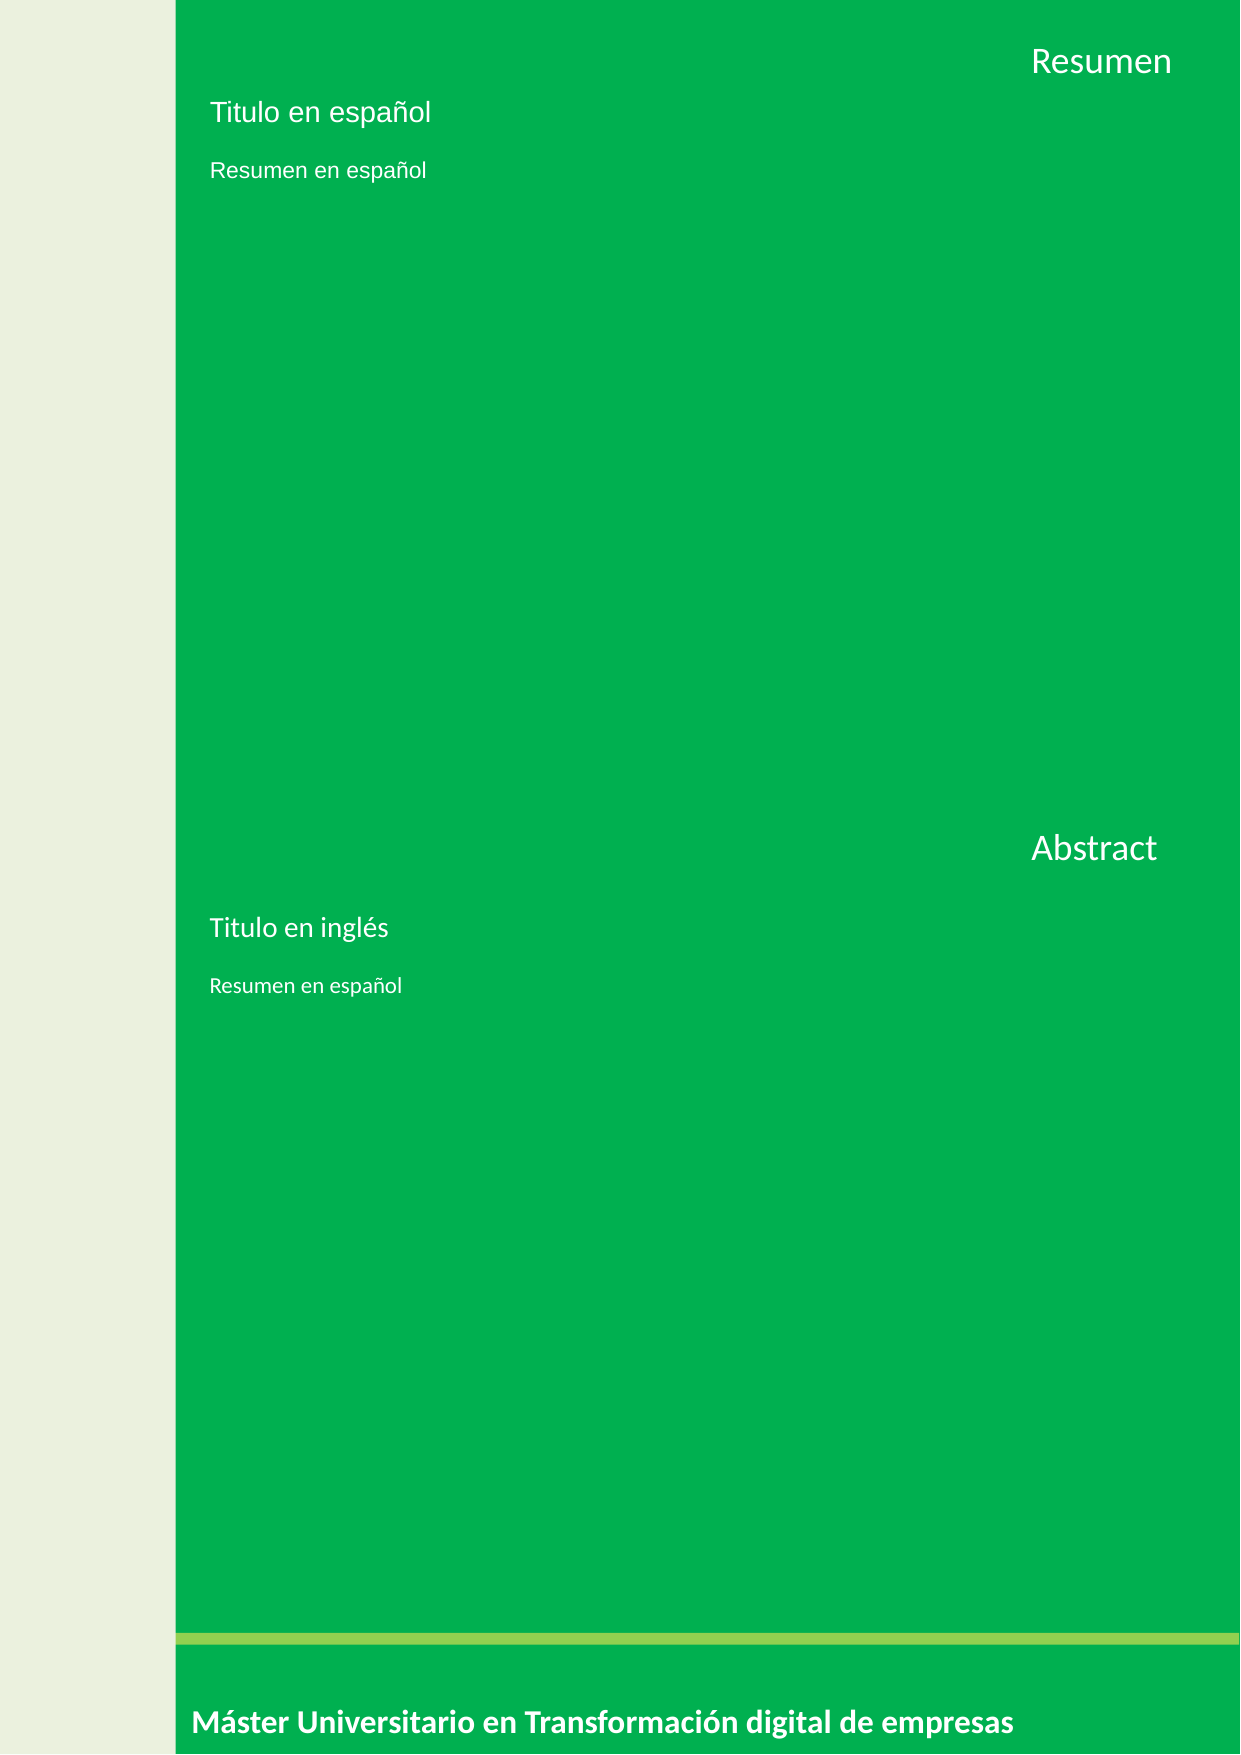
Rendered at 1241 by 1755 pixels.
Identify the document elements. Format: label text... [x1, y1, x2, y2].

title Titulo en español Resumen en español [194, 85, 1211, 807]
text_box Titulo en inglés Resumen en español [194, 900, 1211, 1622]
